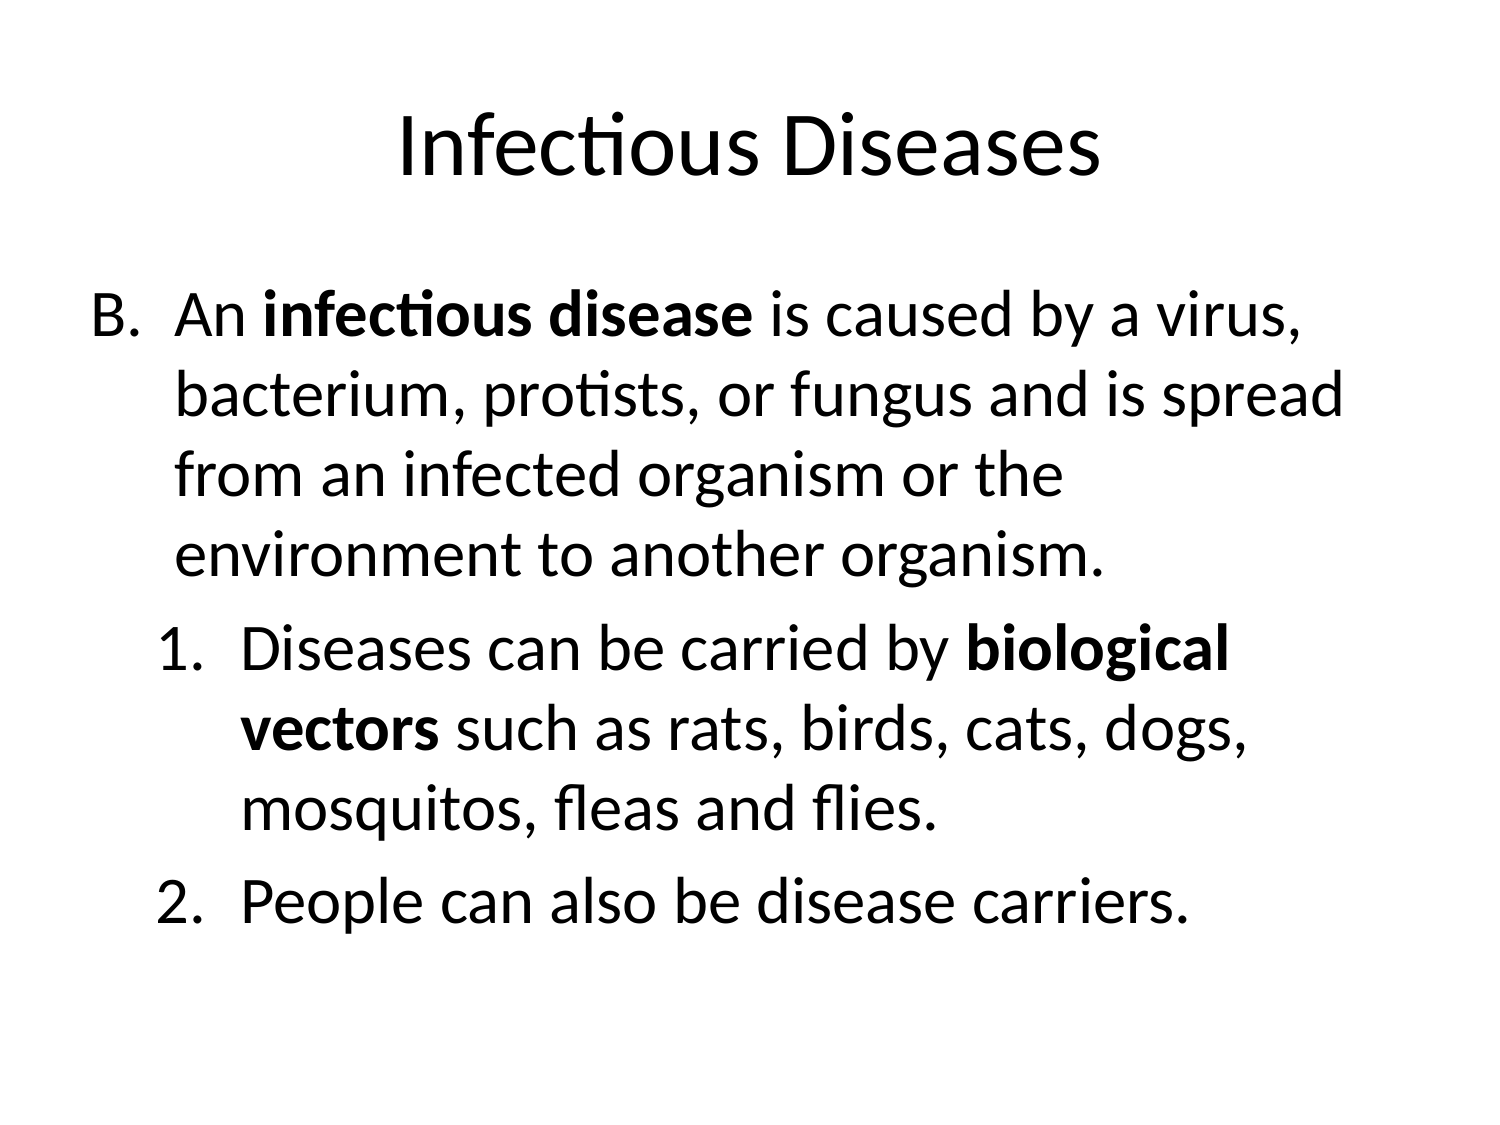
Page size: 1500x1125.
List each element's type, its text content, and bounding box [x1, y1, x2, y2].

title Infectious Diseases [75, 45, 1425, 233]
list An infectious disease is caused by a virus, bacterium, protists, or fungus and is spread from an infected organism or the environment to another organism. Diseases can be carried by biological vectors such as rats, birds, cats, dogs, mosquitos, fleas and flies. People can also be disease carriers. [75, 262, 1425, 1005]
